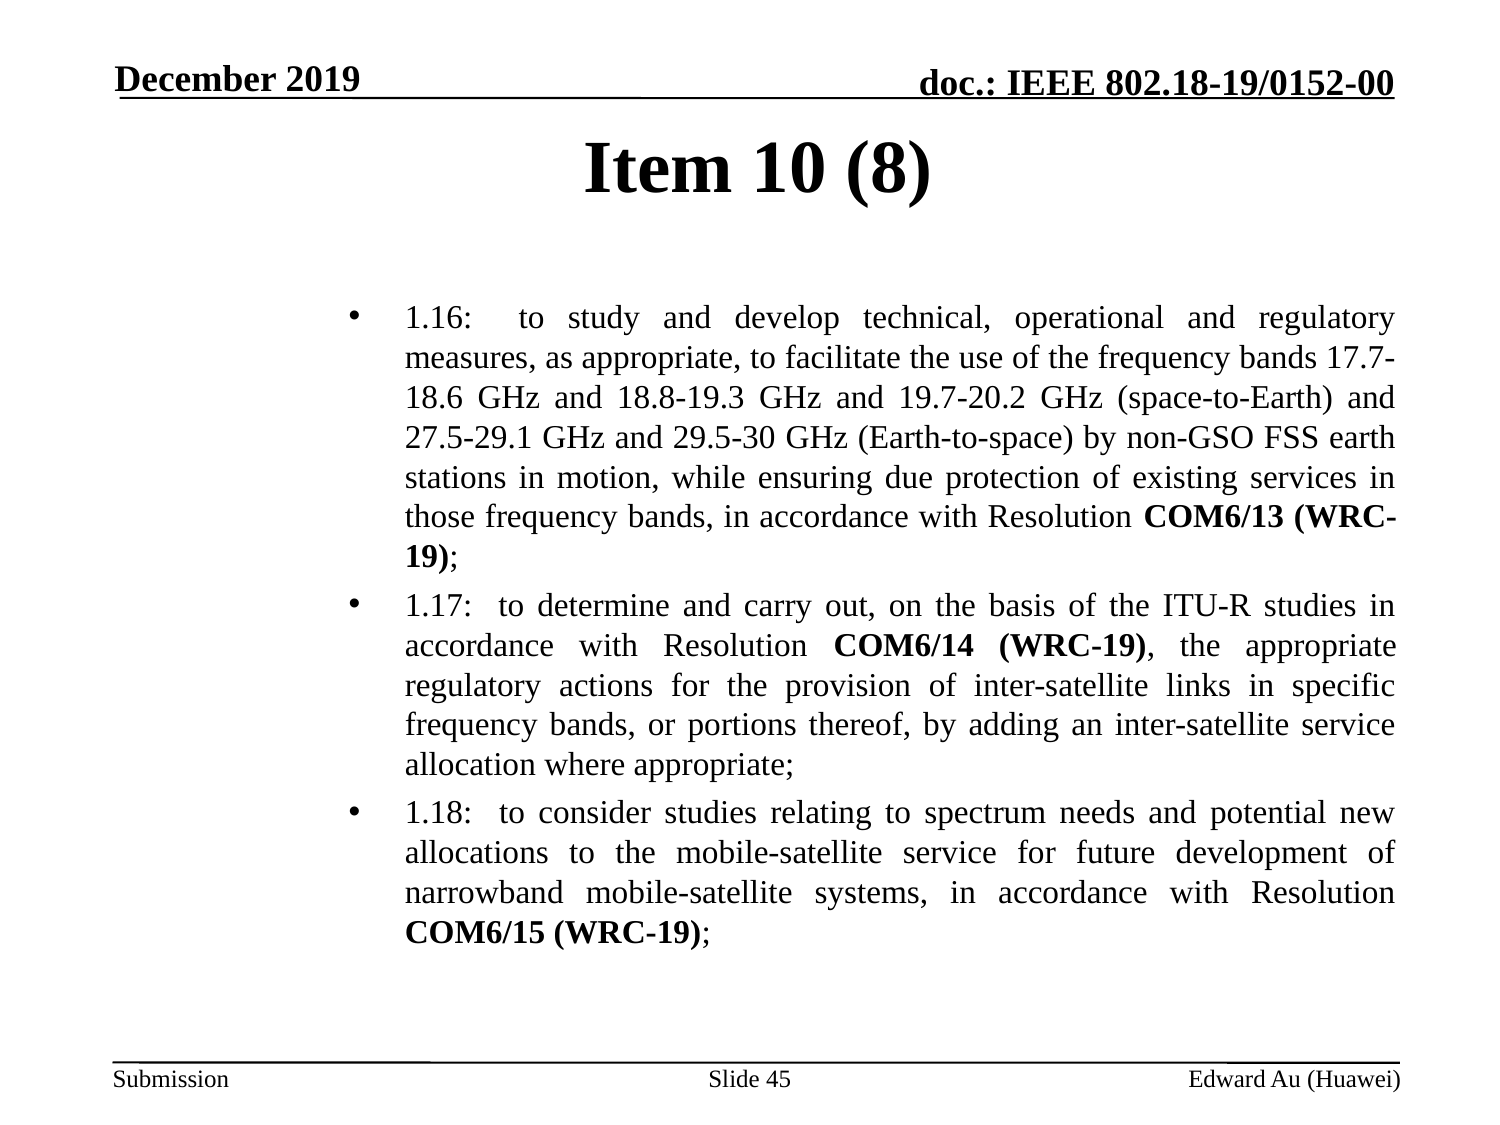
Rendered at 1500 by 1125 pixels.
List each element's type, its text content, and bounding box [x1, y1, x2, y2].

slide_number Slide 45 [699, 1061, 800, 1123]
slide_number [114, 54, 493, 100]
title Item 10 (8) [120, 99, 1396, 226]
footer Edward Au (Huawei) [902, 1061, 1402, 1093]
list 1.16: to study and develop technical, operational and regulatory measures, as appropriate, to facilitate the use of the frequency bands 17.7-18.6 GHz and 18.8-19.3 GHz and 19.7-20.2 GHz (space-to-Earth) and 27.5-29.1 GHz and 29.5-30 GHz (Earth-to-space) by non-GSO FSS earth stations in motion, while ensuring due protection of existing services in those frequency bands, in accordance with Resolution COM6/13 (WRC-19); 1.17: to determine and carry out, on the basis of the ITU-R studies in accordance with Resolution COM6/14 (WRC-19), the appropriate regulatory actions for the provision of inter-satellite links in specific frequency bands, or portions thereof, by adding an inter-satellite service allocation where appropriate; 1.18: to consider studies relating to spectrum needs and potential new allocations to the mobile-satellite service for future development of narrowband mobile-satellite systems, in accordance with Resolution COM6/15 (WRC-19); [108, 287, 1413, 951]
